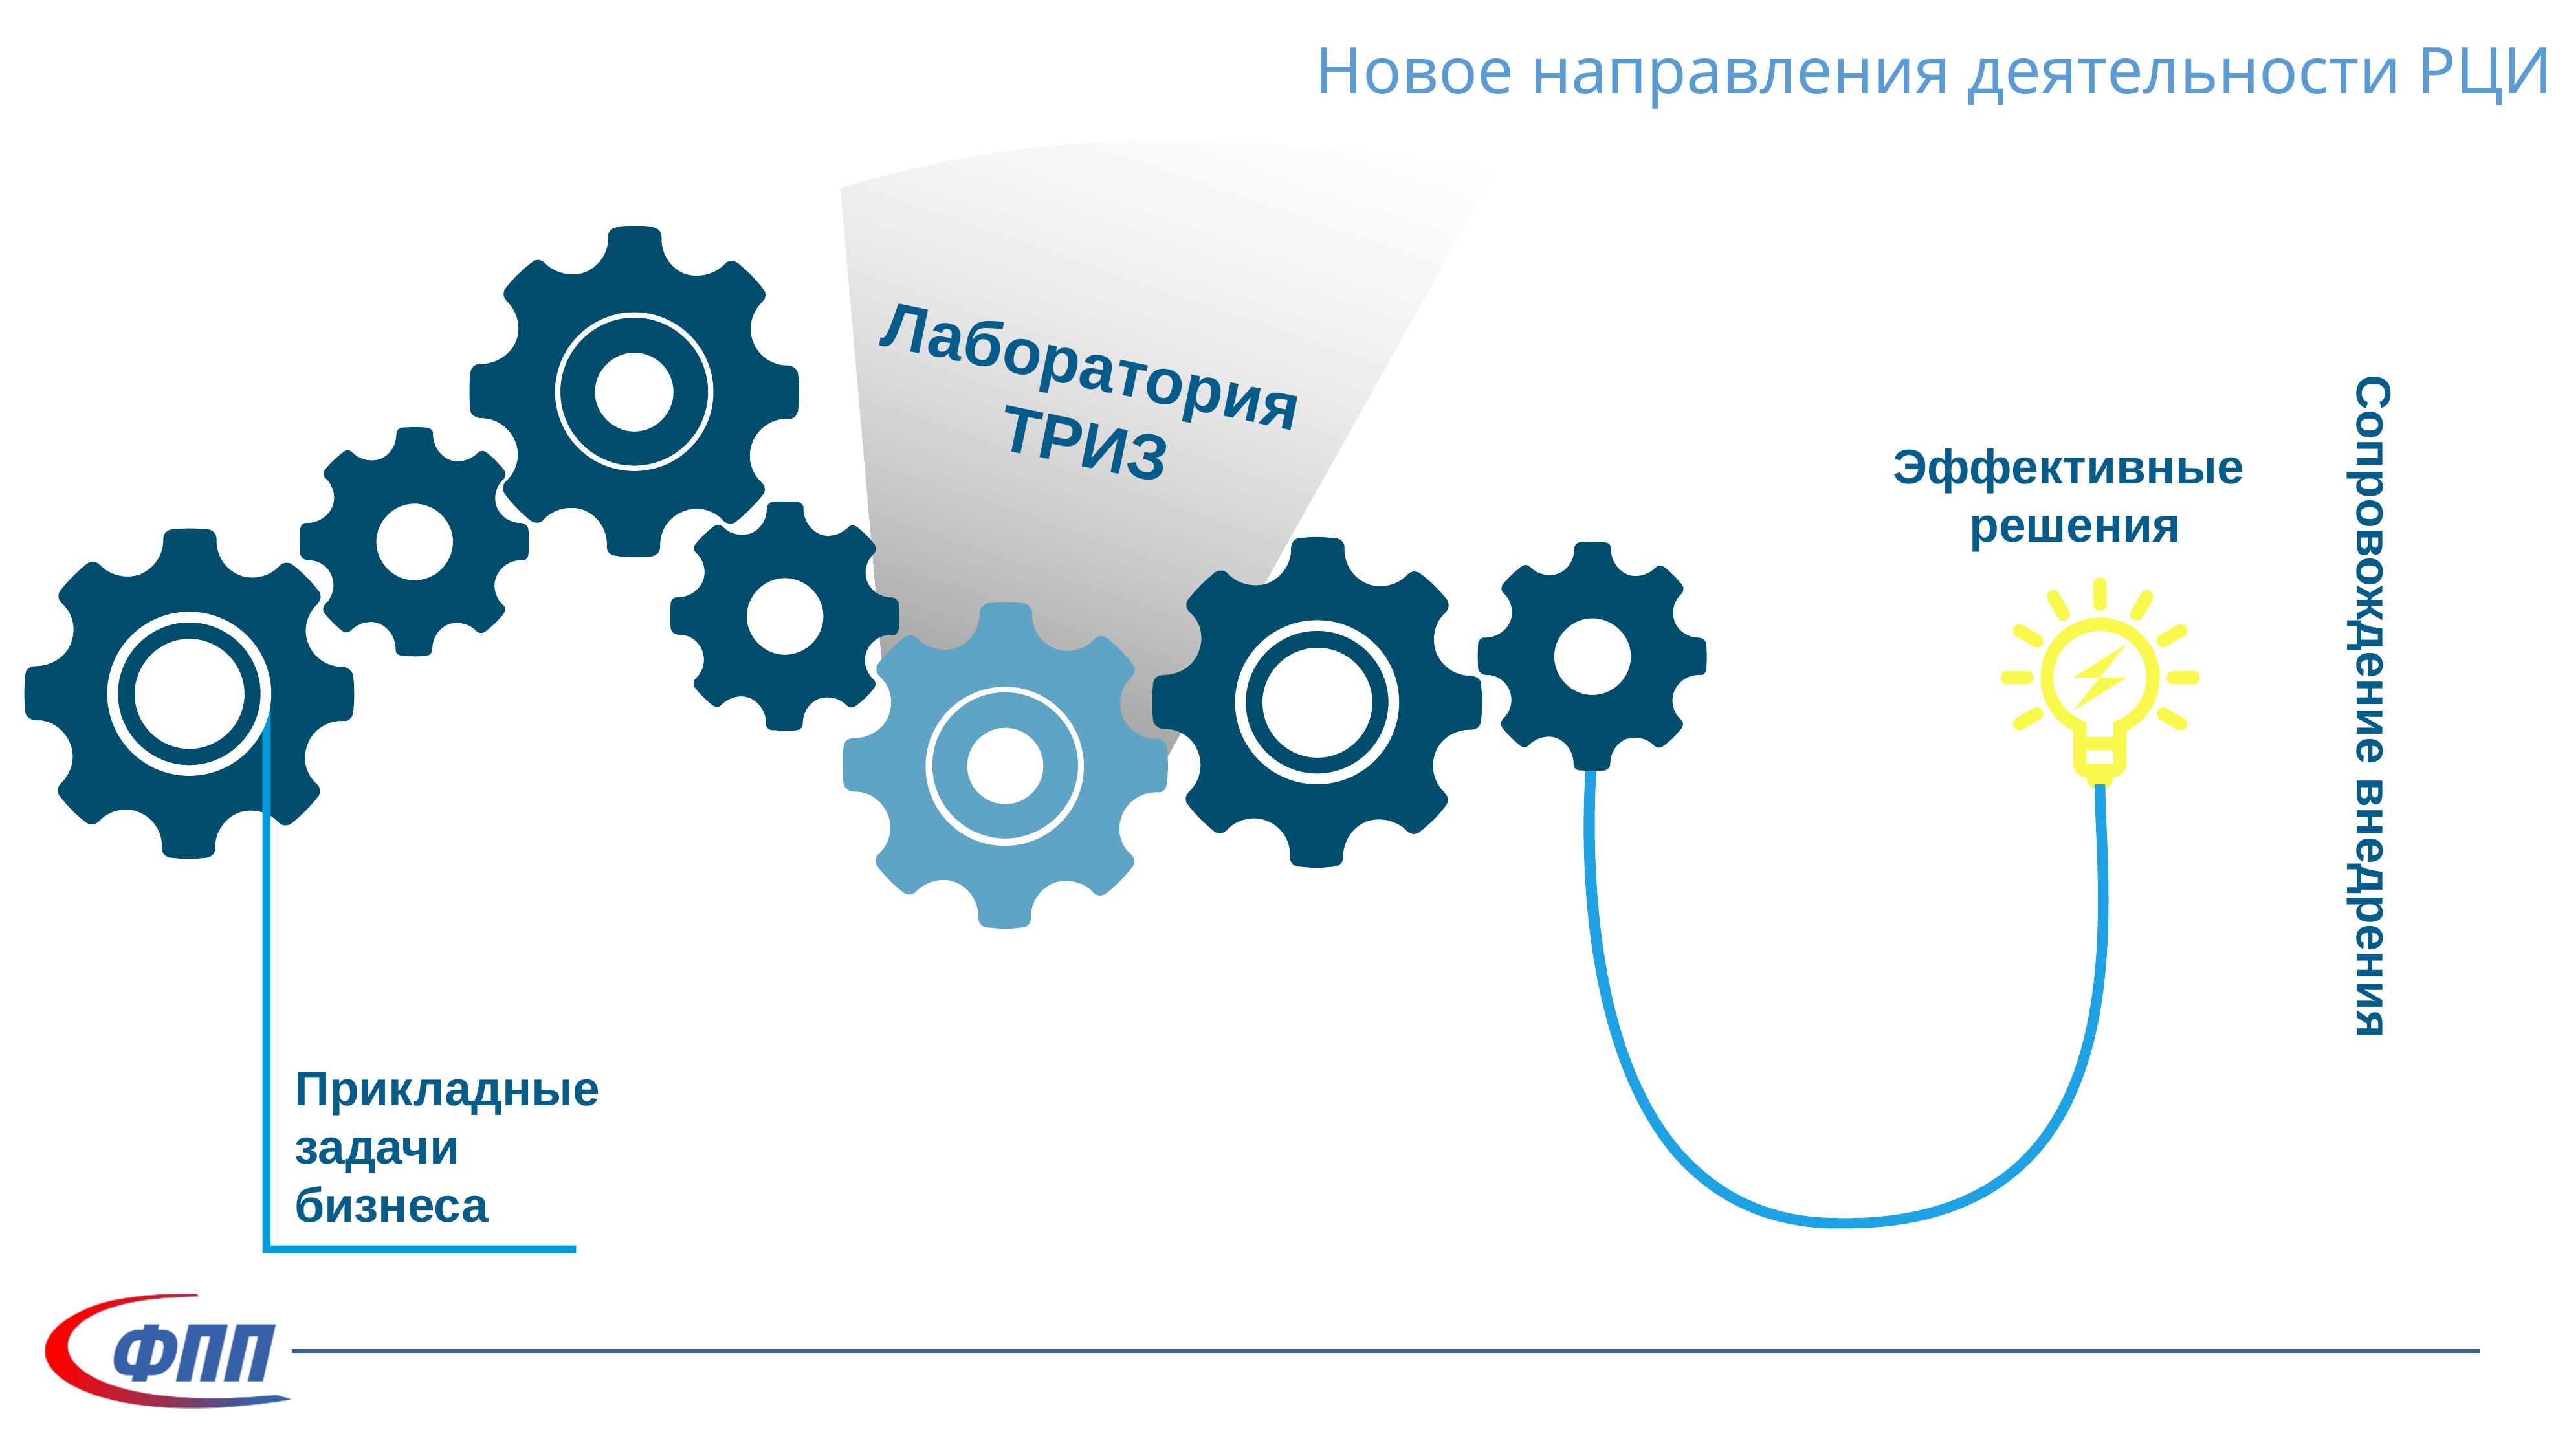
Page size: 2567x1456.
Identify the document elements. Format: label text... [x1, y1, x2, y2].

text_box Новое направления деятельности РЦИ [1305, 25, 2564, 112]
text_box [23, 53, 2410, 1253]
picture [45, 1294, 291, 1409]
